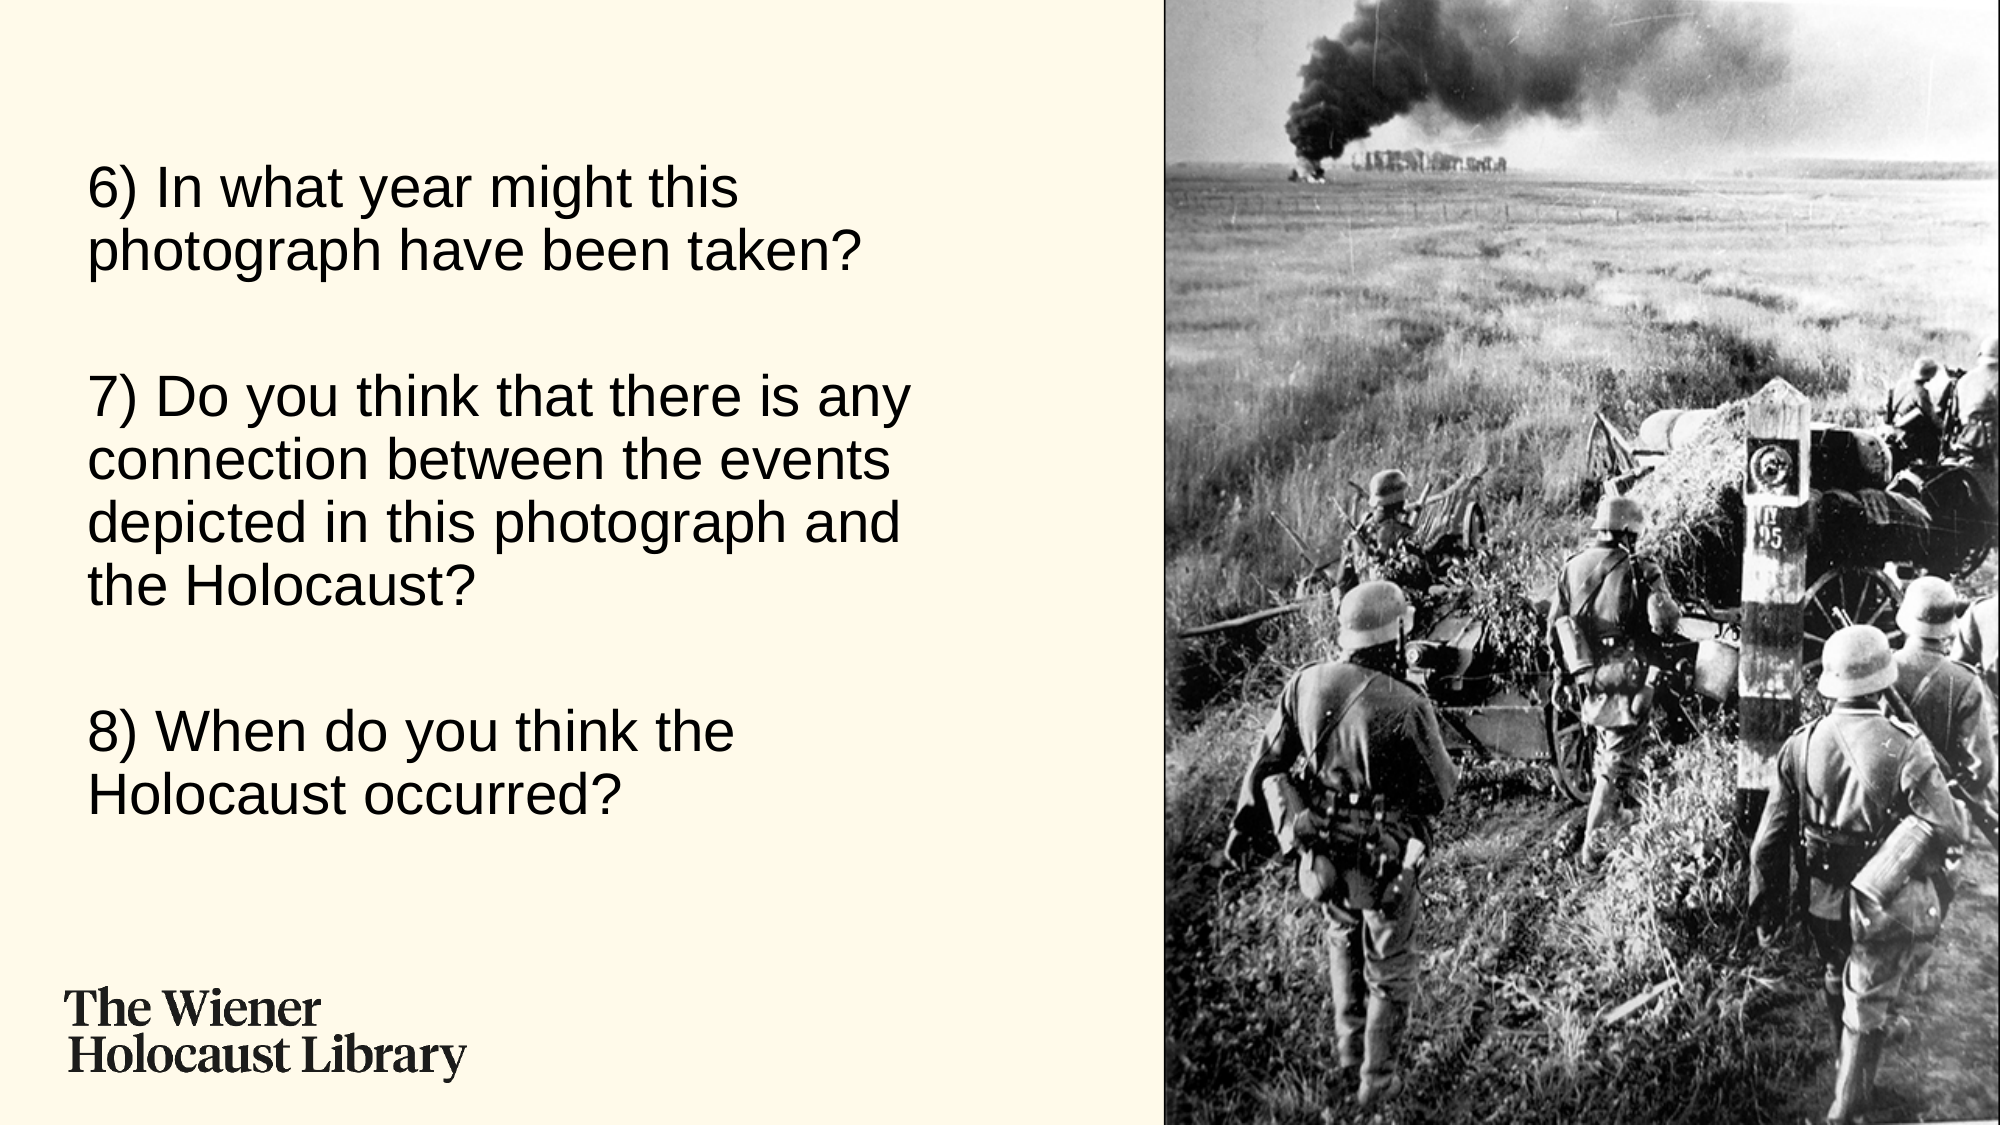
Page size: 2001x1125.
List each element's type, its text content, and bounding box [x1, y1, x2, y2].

list 6) In what year might this photograph have been taken? 7) Do you think that there is any connection between the events depicted in this photograph and the Holocaust? 8) When do you think the Holocaust occurred? [72, 149, 991, 864]
picture [64, 986, 467, 1083]
picture [1163, 0, 2000, 1125]
